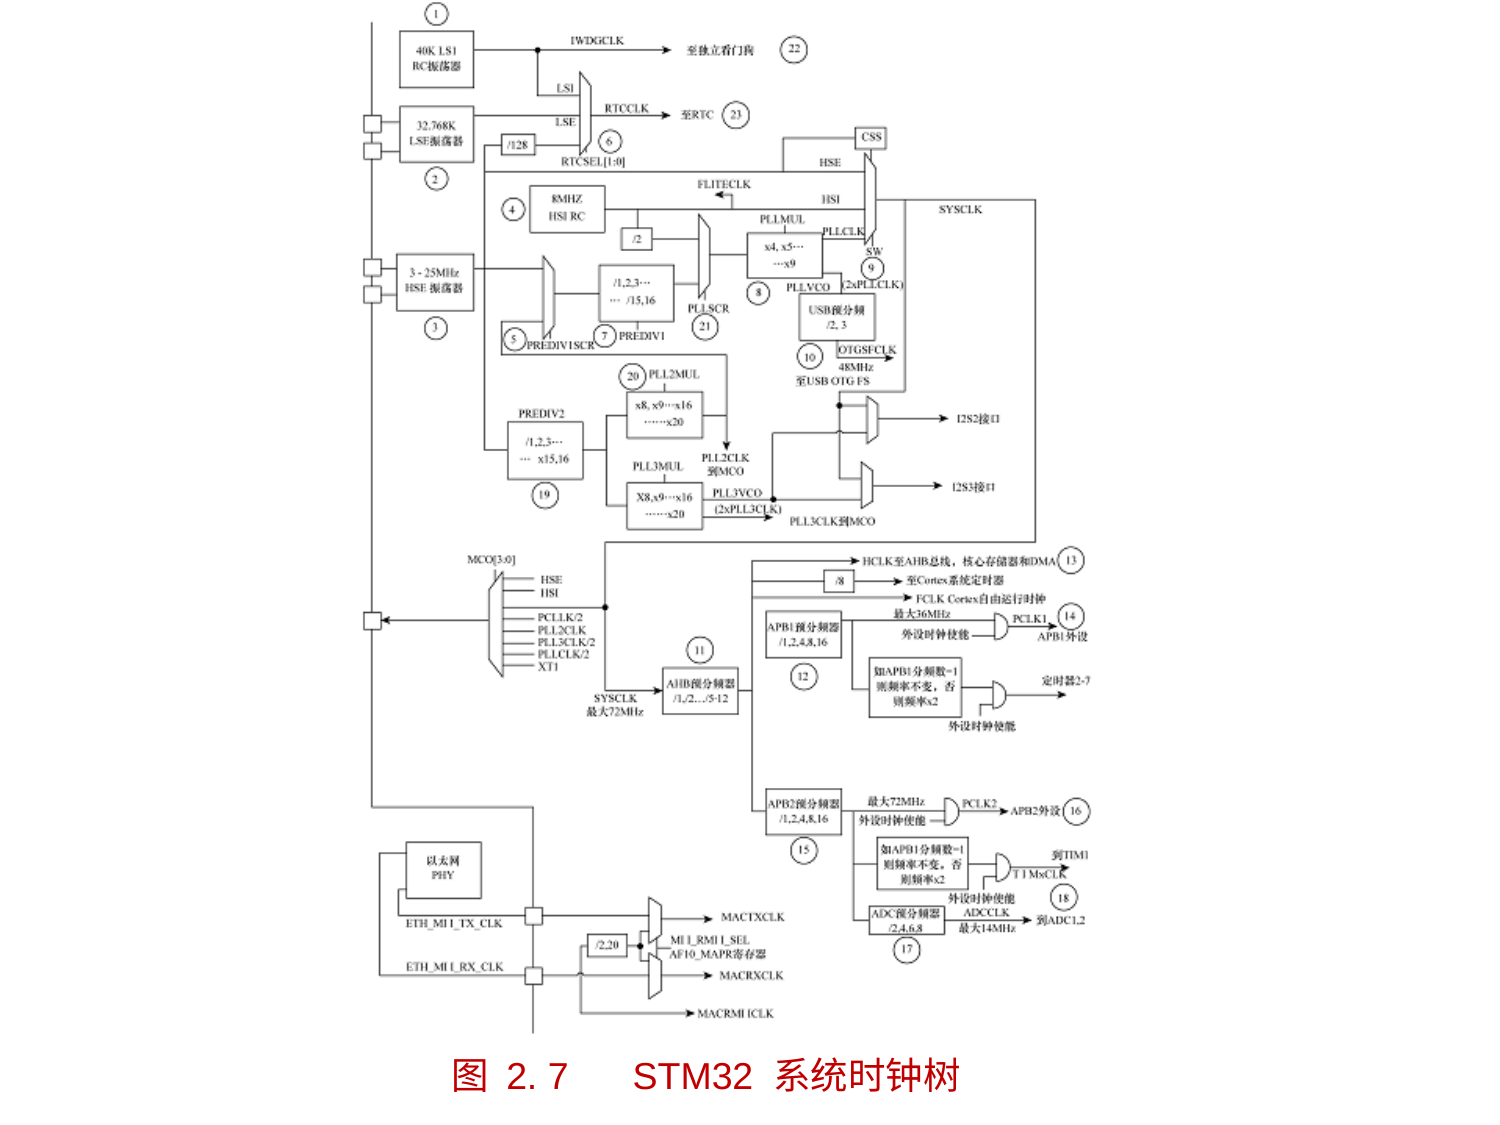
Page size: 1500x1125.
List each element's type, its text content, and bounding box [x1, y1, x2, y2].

text_box 图 2. 7 STM32 系统时钟树 [436, 1045, 976, 1105]
picture [340, 0, 1160, 1038]
